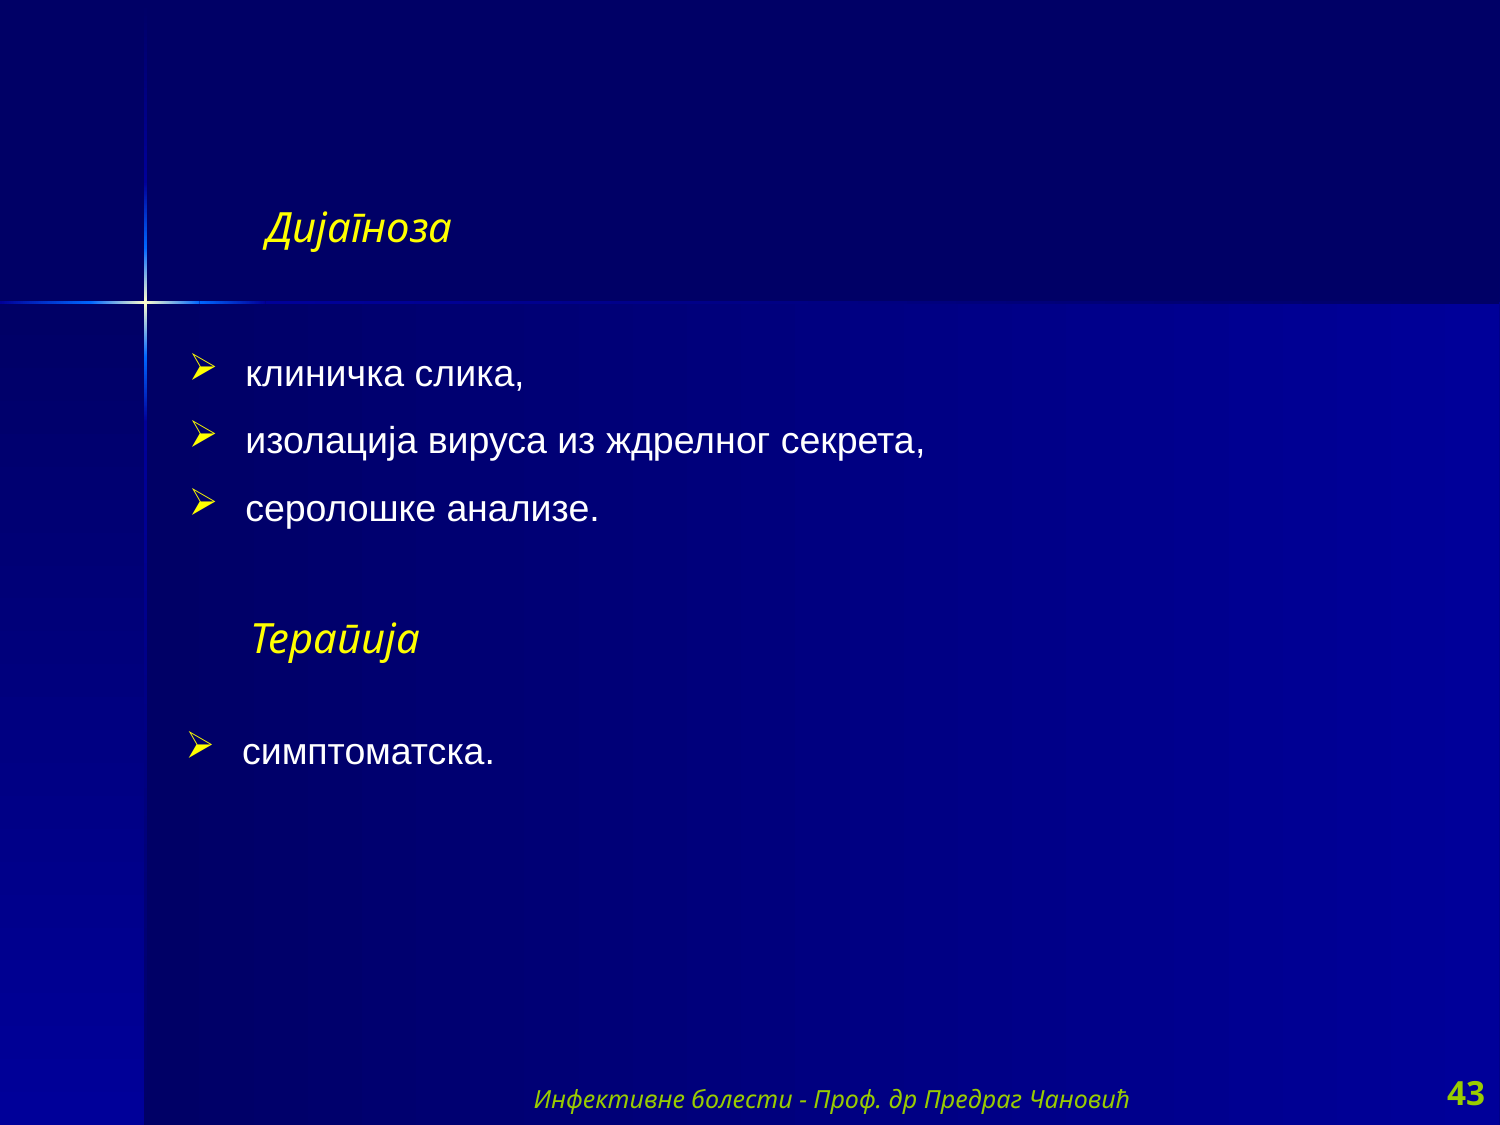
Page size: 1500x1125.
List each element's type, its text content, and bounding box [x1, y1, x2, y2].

slide_number 43 [1345, 1049, 1500, 1125]
text_box Терапија [235, 604, 493, 669]
text_box симптоматска. [170, 696, 937, 780]
text_box Дијагноза [251, 193, 529, 258]
text_box клиничка слика, изолација вируса из ждрелног секрета, серолошке анализе. [174, 319, 1060, 537]
footer Инфективне болести - Проф. др Предраг Чановић [430, 1049, 1235, 1125]
